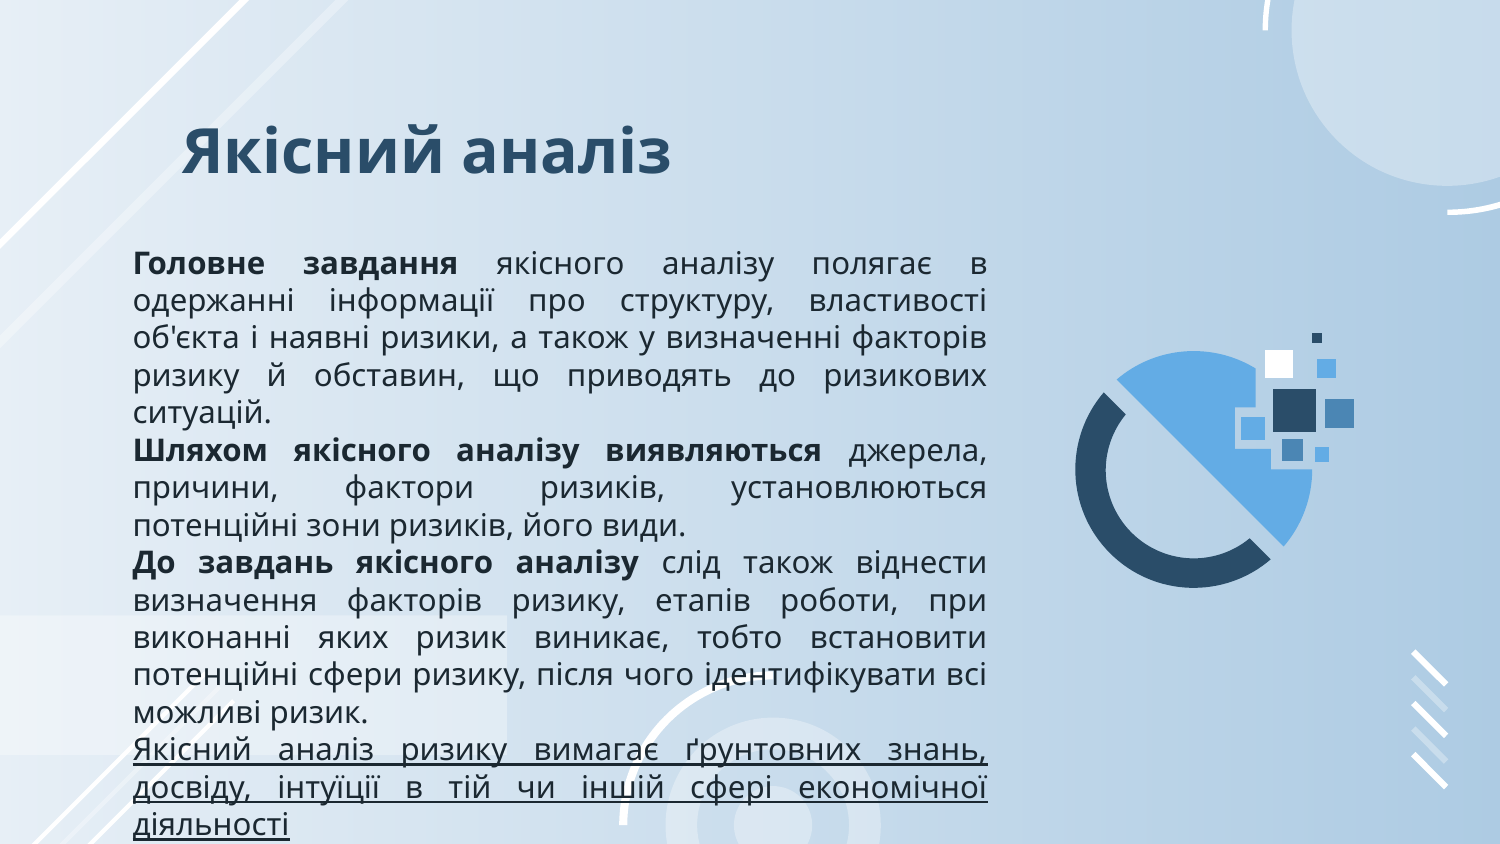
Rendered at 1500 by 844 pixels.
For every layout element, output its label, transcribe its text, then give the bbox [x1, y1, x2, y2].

subtitle Головне завдання якісного аналізу полягає в одержанні інформації про структуру, властивості об'єкта і наявні ризики, а також у визначенні факторів ризику й обставин, що приводять до ризикових ситуацій. Шляхом якісного аналізу виявляються джерела, причини, фактори ризиків, установлюються потенційні зони ризиків, його види. До завдань якісного аналізу слід також віднести визначення факторів ризику, етапів роботи, при виконанні яких ризик виникає, тобто встановити потенційні сфери ризику, після чого ідентифікувати всі можливі ризик. Якісний аналіз ризику вимагає ґрунтовних знань, досвіду, інтуїції в тій чи іншій сфері економічної діяльності [117, 227, 1004, 508]
title Якісний аналіз [167, 86, 831, 201]
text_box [1063, 332, 1354, 600]
